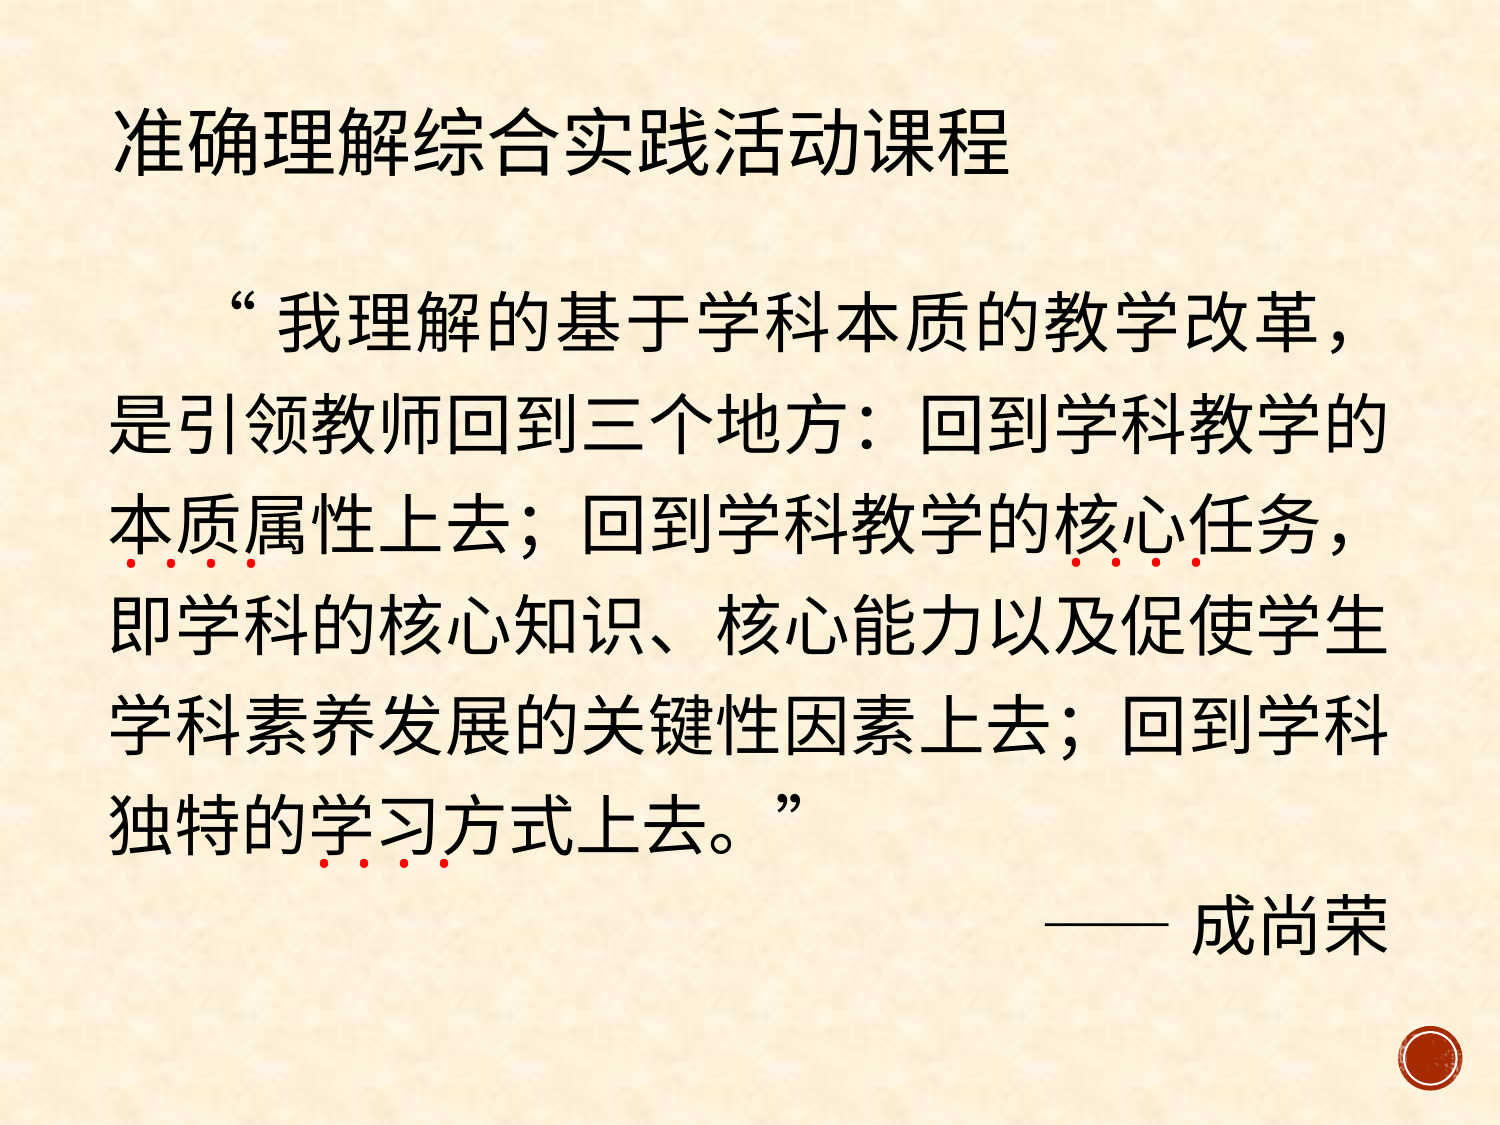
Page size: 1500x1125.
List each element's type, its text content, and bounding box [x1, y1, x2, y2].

list “我理解的基于学科本质的教学改革，是引领教师回到三个地方：回到学科教学的本质属性上去；回到学科教学的核心任务，即学科的核心知识、核心能力以及促使学生学科素养发展的关键性因素上去；回到学科独特的学习方式上去。” ——成尚荣 [92, 243, 1406, 1009]
text_box ···· [289, 812, 597, 908]
text_box ···· [1041, 510, 1349, 606]
title 准确理解综合实践活动课程 [96, 79, 1372, 213]
picture [0, 0, 1500, 1125]
text_box ···· [96, 512, 404, 608]
